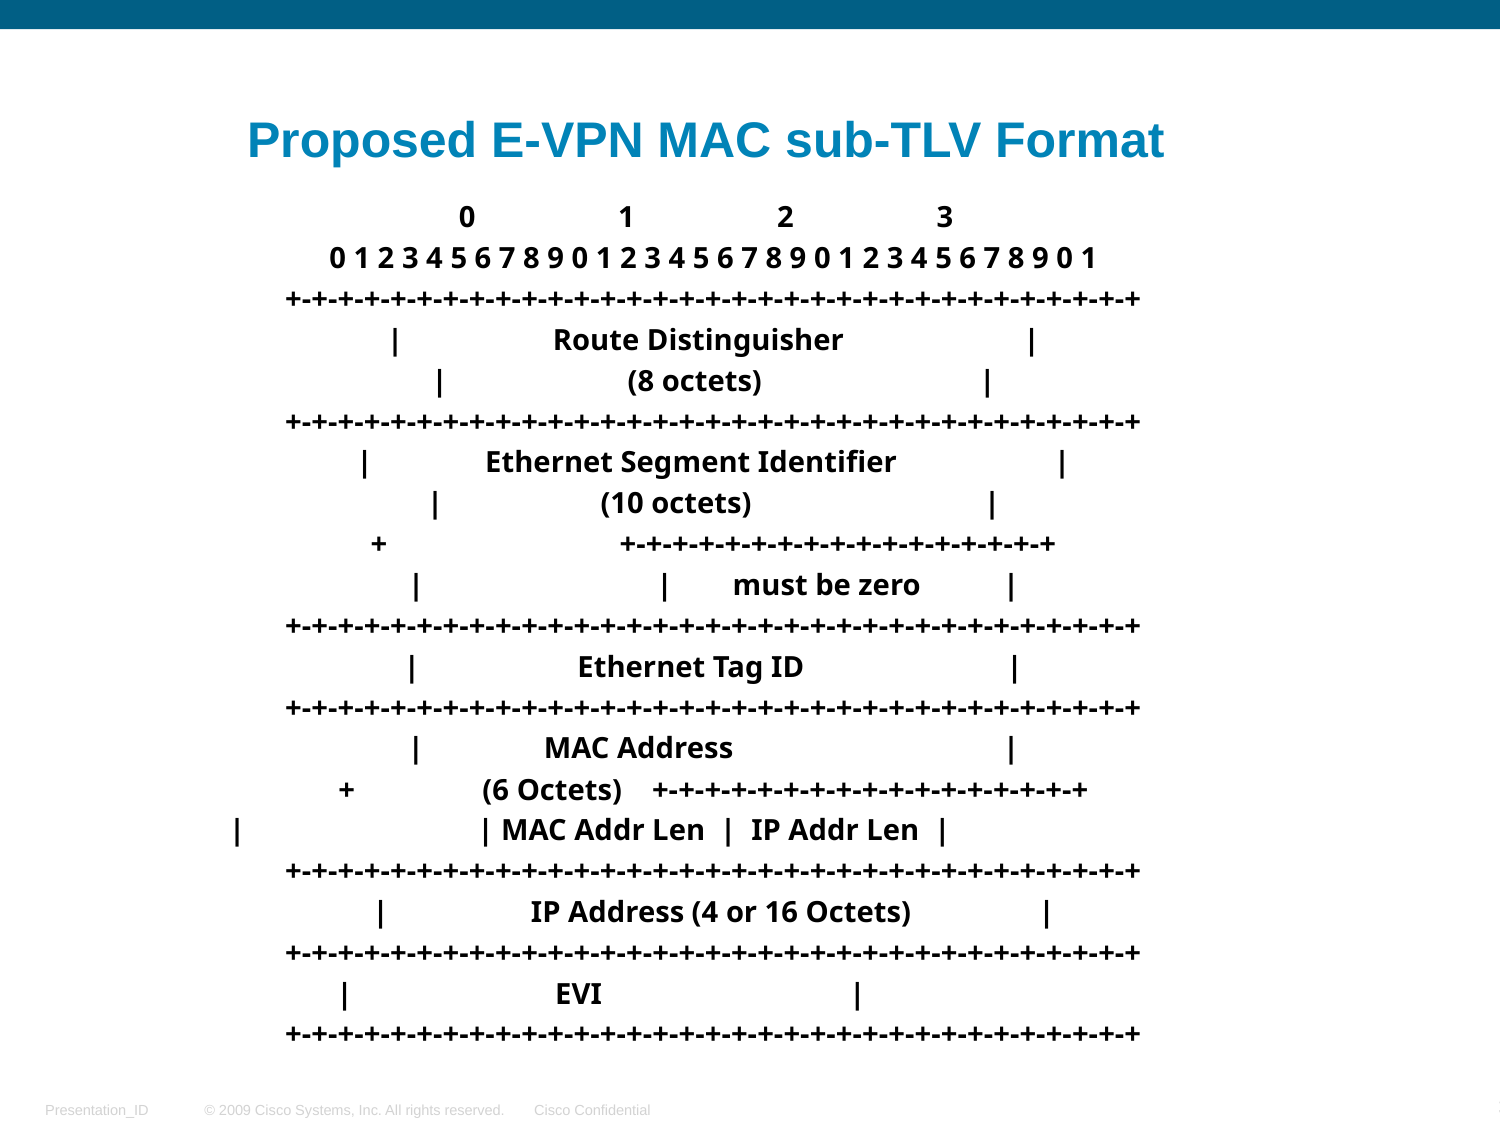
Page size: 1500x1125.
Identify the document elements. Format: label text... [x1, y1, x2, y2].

title Proposed E-VPN MAC sub-TLV Format [37, 53, 1447, 176]
list 0 1 2 3 0 1 2 3 4 5 6 7 8 9 0 1 2 3 4 5 6 7 8 9 0 1 2 3 4 5 6 7 8 9 0 1 +-+-+-+-+-+-+-+-+-+-+-+-+-+-+-+-+-+-+-+-+-+-+-+-+-+-+-+-+-+-+-+-+ | Route Distinguisher | | (8 octets) | +-+-+-+-+-+-+-+-+-+-+-+-+-+-+-+-+-+-+-+-+-+-+-+-+-+-+-+-+-+-+-+-+ | Ethernet Segment Identifier | | (10 octets) | + +-+-+-+-+-+-+-+-+-+-+-+-+-+-+-+-+ | | must be zero | +-+-+-+-+-+-+-+-+-+-+-+-+-+-+-+-+-+-+-+-+-+-+-+-+-+-+-+-+-+-+-+-+ | Ethernet Tag ID | +-+-+-+-+-+-+-+-+-+-+-+-+-+-+-+-+-+-+-+-+-+-+-+-+-+-+-+-+-+-+-+-+ | MAC Address | + (6 Octets) +-+-+-+-+-+-+-+-+-+-+-+-+-+-+-+-+ | | MAC Addr Len | IP Addr Len | +-+-+-+-+-+-+-+-+-+-+-+-+-+-+-+-+-+-+-+-+-+-+-+-+-+-+-+-+-+-+-+-+ | IP Address (4 or 16 Octets) | +-+-+-+-+-+-+-+-+-+-+-+-+-+-+-+-+-+-+-+-+-+-+-+-+-+-+-+-+-+-+-+-+ | EVI | +-+-+-+-+-+-+-+-+-+-+-+-+-+-+-+-+-+-+-+-+-+-+-+-+-+-+-+-+-+-+-+-+ [24, 199, 1381, 1125]
